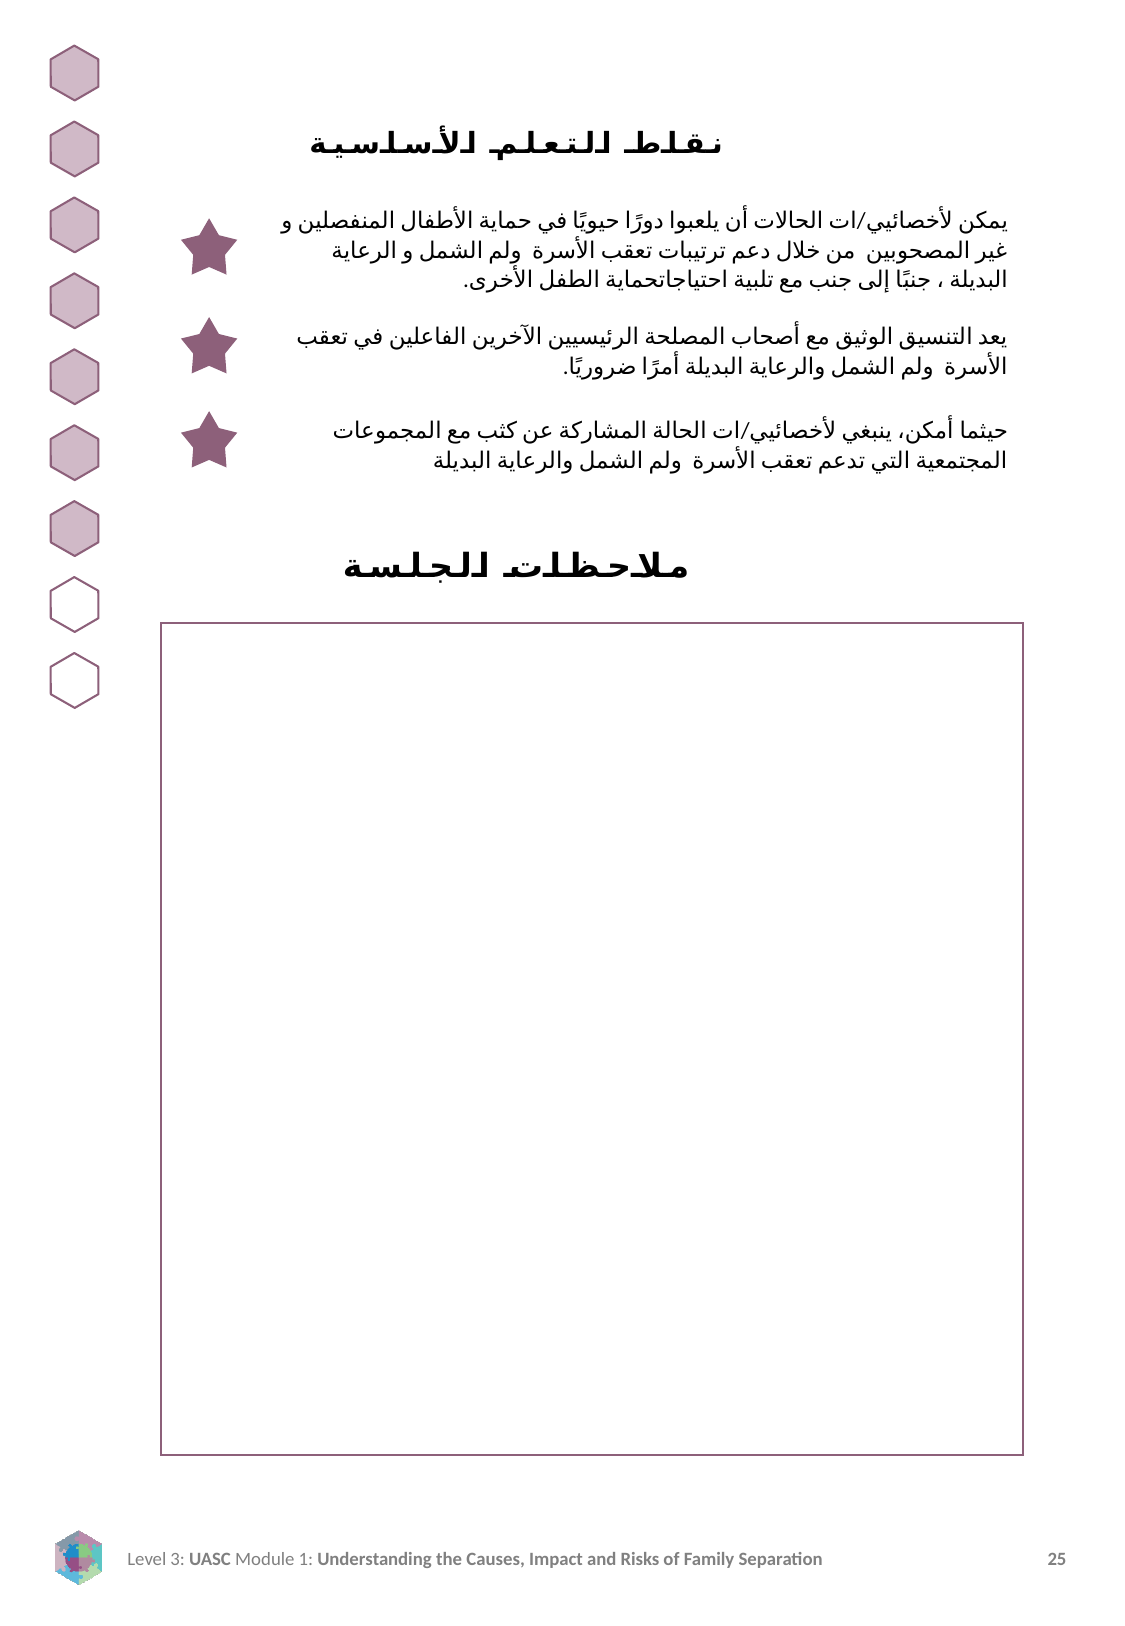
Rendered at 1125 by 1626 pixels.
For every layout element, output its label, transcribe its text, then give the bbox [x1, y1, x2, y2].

text_box [180, 411, 238, 468]
text_box يعد التنسيق الوثيق مع أصحاب المصلحة الرئيسيين الآخرين الفاعلين في تعقب الأسرة ولم الشمل والرعاية البديلة أمرًا ضروريًا. [262, 312, 1024, 387]
text_box [48, 575, 101, 634]
text_box [48, 423, 101, 482]
text_box [180, 218, 238, 275]
text_box نقاط التعلم الأساسية [161, 116, 871, 167]
text_box [48, 651, 101, 710]
text_box [48, 347, 101, 406]
text_box [48, 499, 101, 558]
text_box [180, 317, 238, 374]
text_box [161, 622, 1024, 1456]
text_box [48, 195, 101, 255]
text_box [48, 271, 101, 331]
picture [55, 1530, 102, 1585]
text_box حيثما أمكن، ينبغي لأخصائيي/ات الحالة المشاركة عن كثب مع المجموعات المجتمعية التي تدعم تعقب الأسرة ولم الشمل والرعاية البديلة [262, 406, 1024, 481]
text_box [48, 119, 101, 179]
text_box ملاحظات الجلسة [161, 537, 871, 592]
text_box يمكن لأخصائيي/ات الحالات أن يلعبوا دورًا حيويًا في حماية الأطفال المنفصلين و غير المصحوبين من خلال دعم ترتيبات تعقب الأسرة ولم الشمل و الرعاية البديلة ، جنبًا إلى جنب مع تلبية احتياجاتحماية الطفل الأخرى. [262, 196, 1024, 300]
text_box [48, 43, 101, 103]
